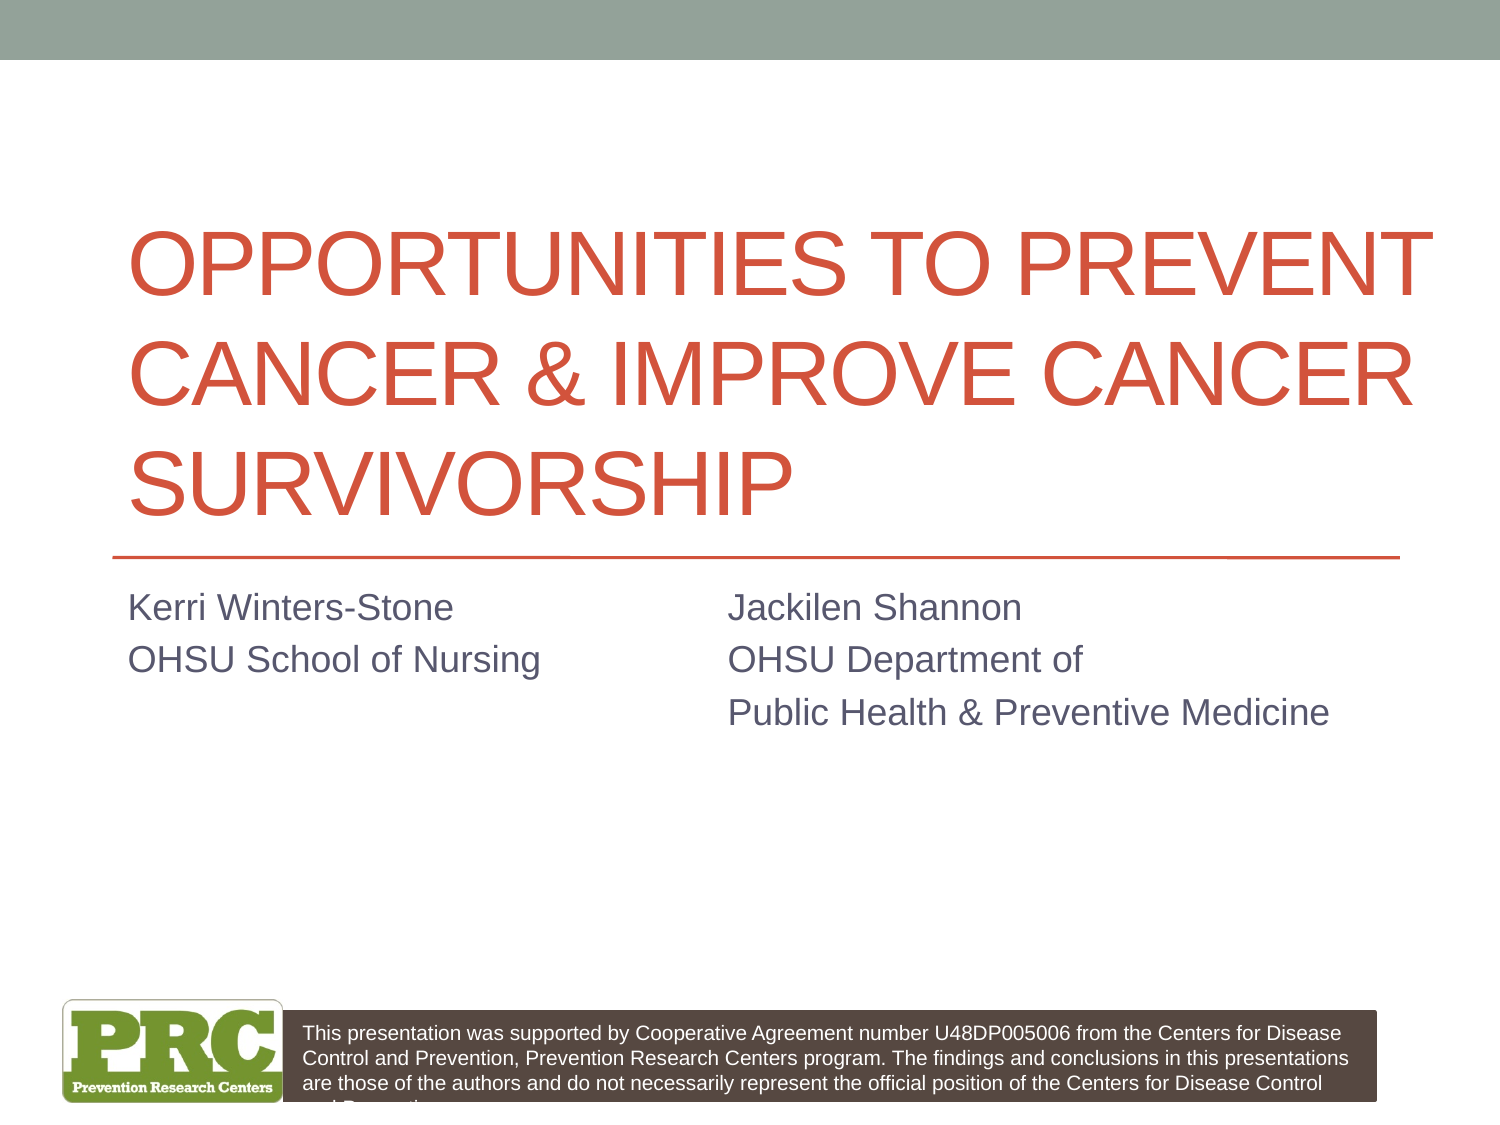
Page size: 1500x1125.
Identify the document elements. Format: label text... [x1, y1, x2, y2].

subtitle Kerri Winters-Stone Jackilen Shannon OHSU School of Nursing OHSU Department of Public Health & Preventive Medicine [112, 575, 1400, 863]
title Opportunities to Prevent Cancer & Improve Cancer Survivorship [112, 224, 1450, 542]
picture [62, 999, 283, 1103]
